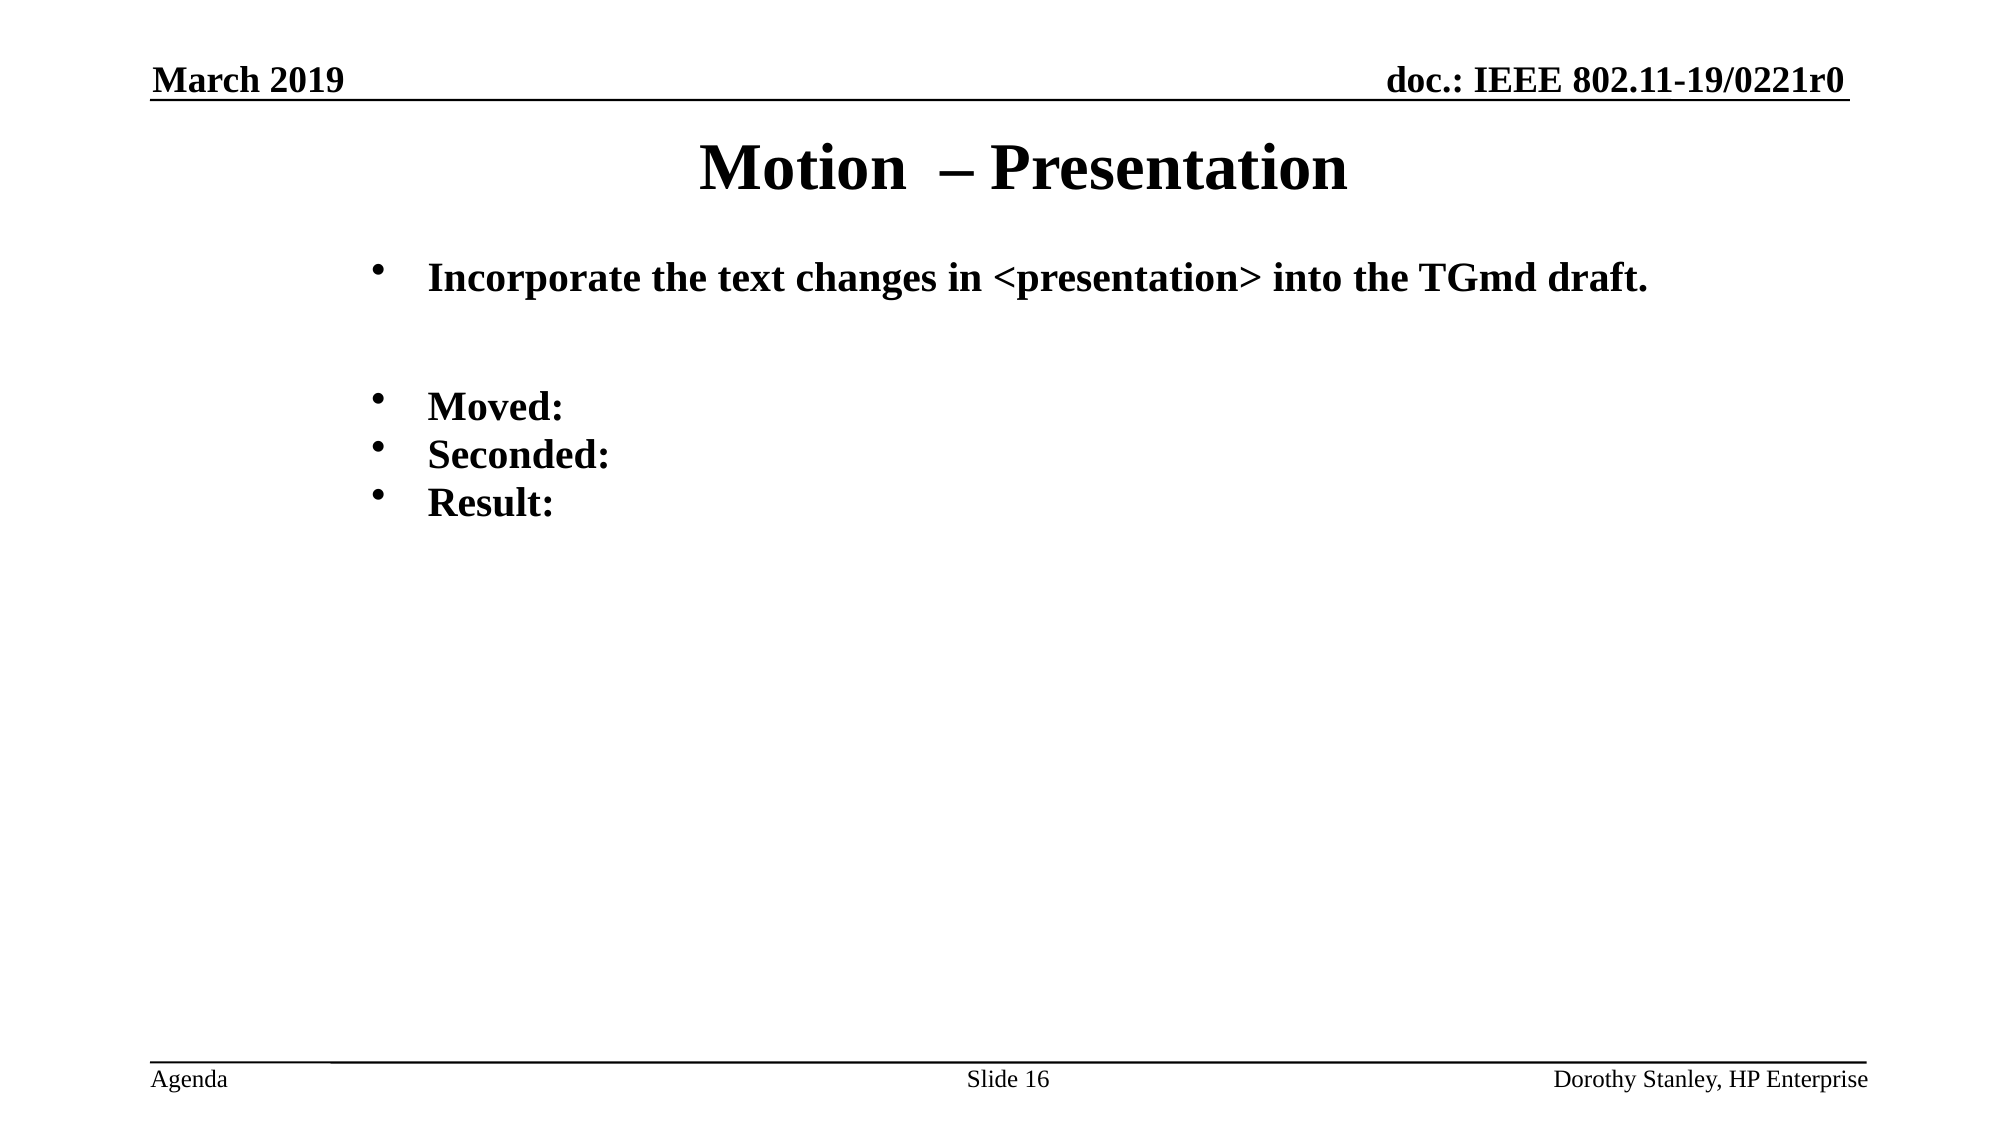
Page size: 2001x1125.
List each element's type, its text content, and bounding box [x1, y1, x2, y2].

footer Dorothy Stanley, HP Enterprise [1549, 1062, 1869, 1093]
slide_number Slide 16 [966, 1062, 1051, 1093]
list Incorporate the text changes in <presentation> into the TGmd draft. Moved: Seconded: Result: [356, 251, 1911, 1002]
title Motion – Presentation [200, 75, 1850, 250]
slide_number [152, 54, 567, 100]
